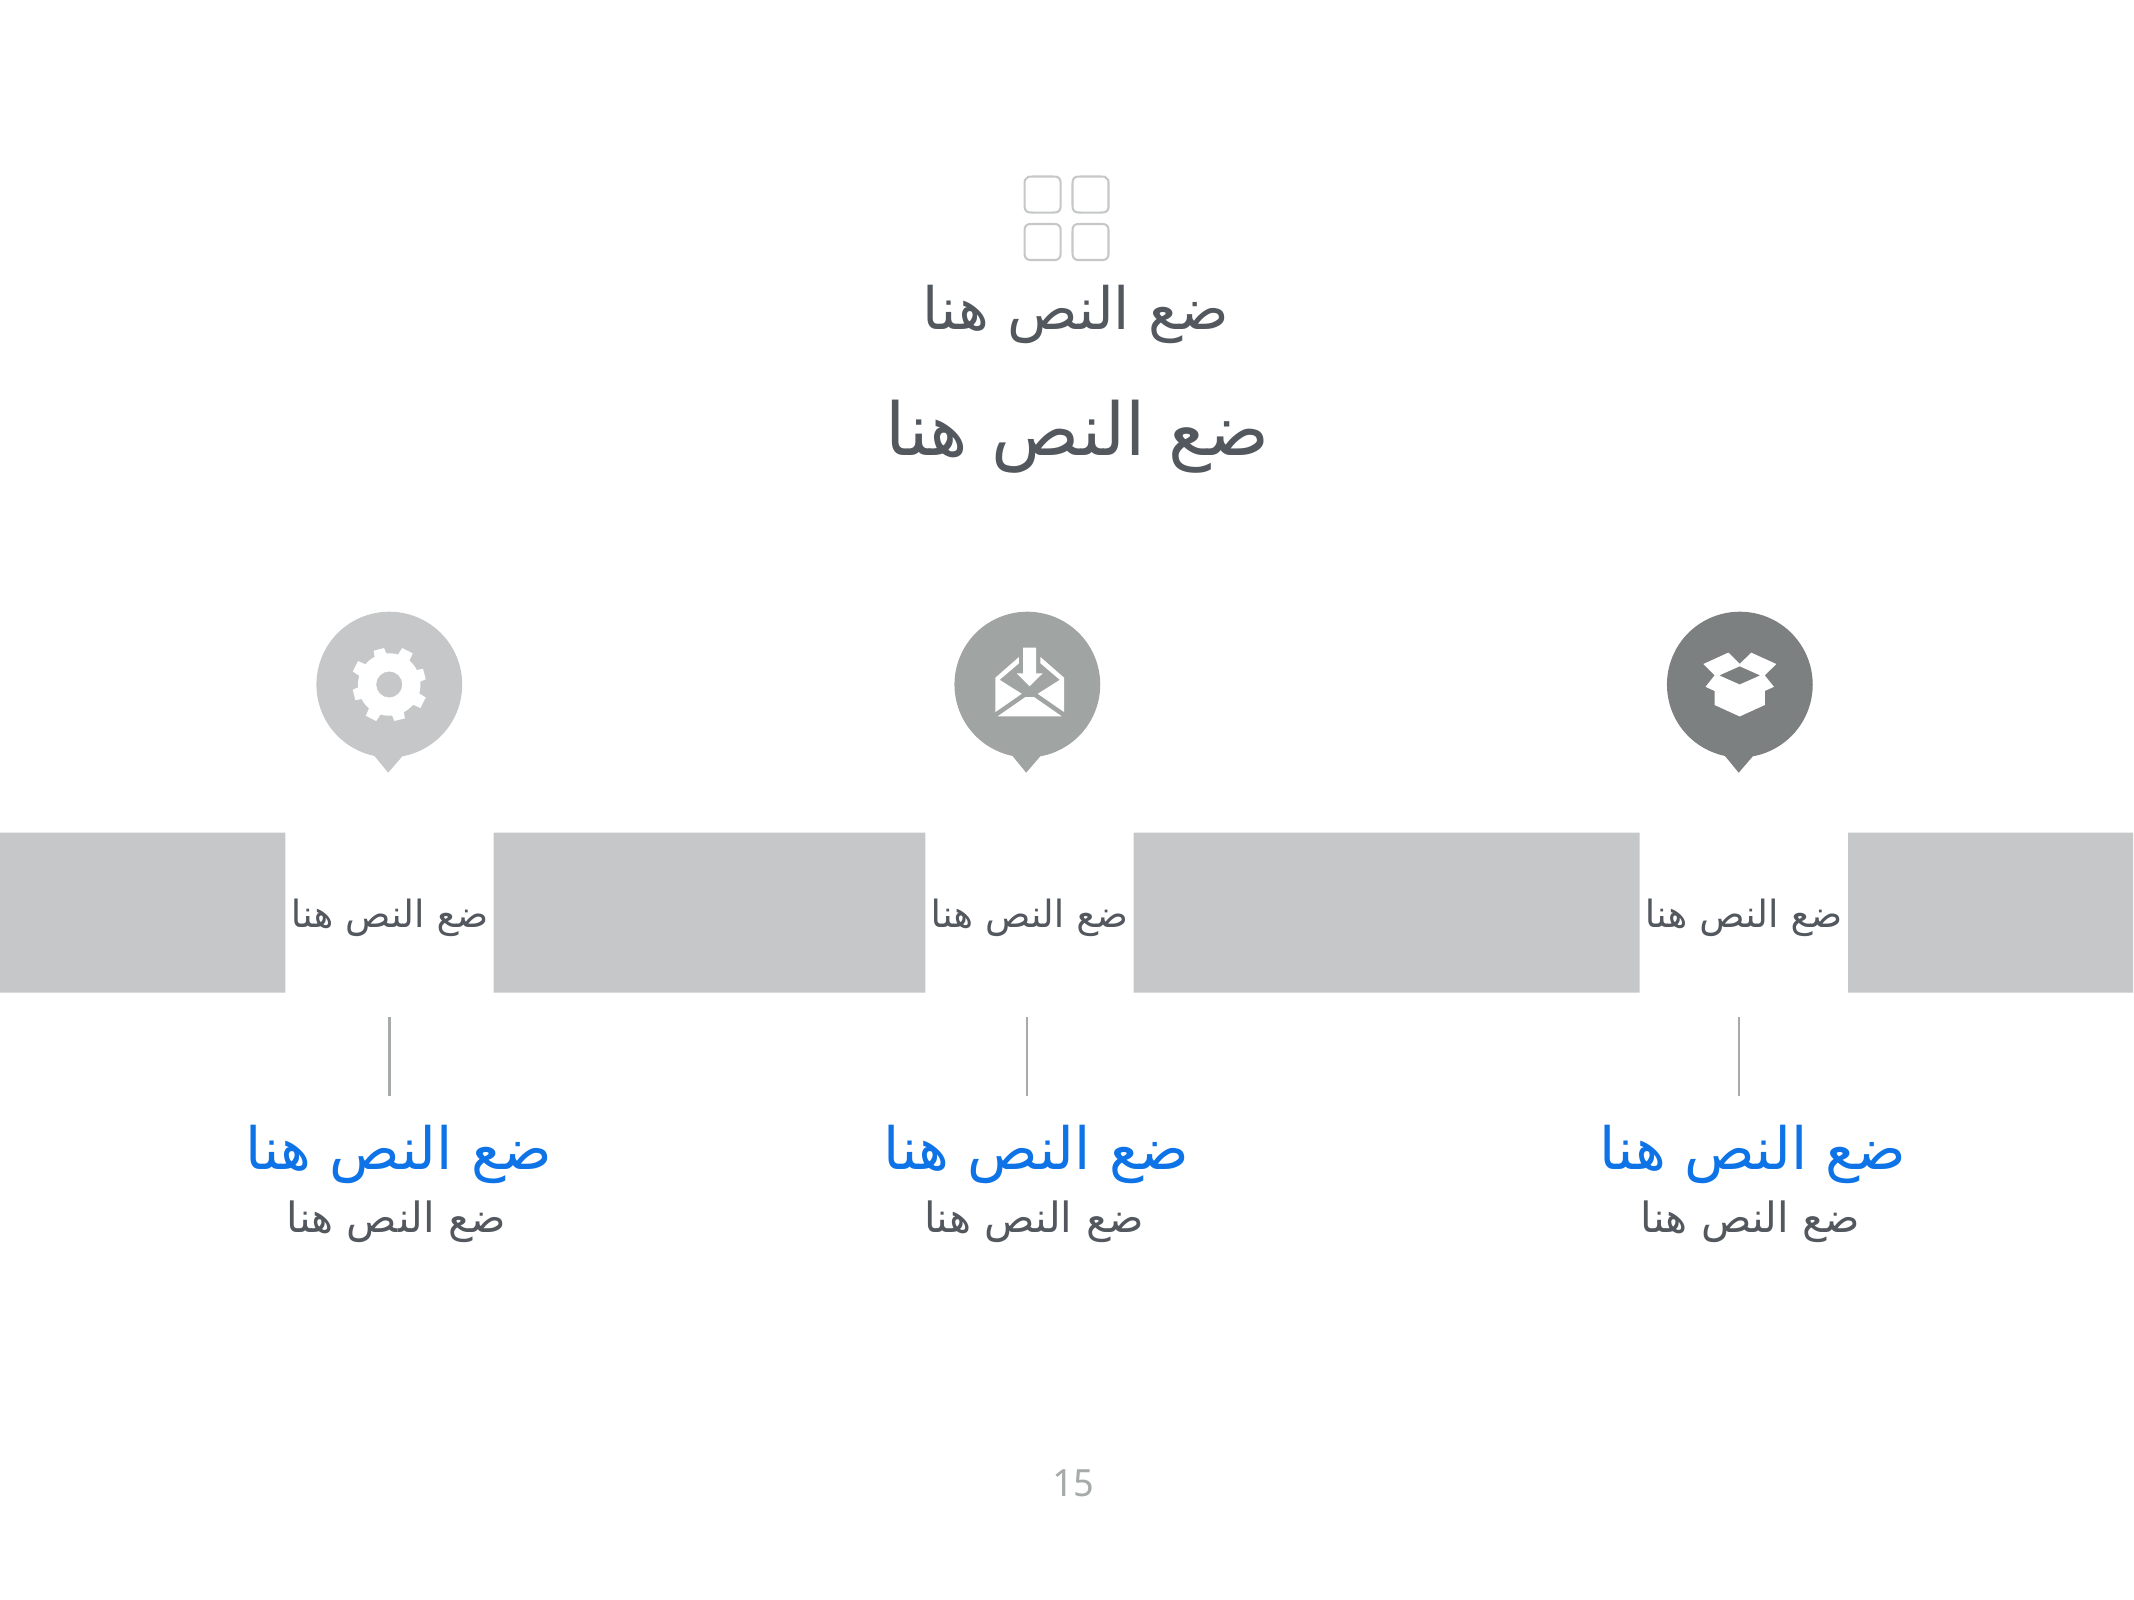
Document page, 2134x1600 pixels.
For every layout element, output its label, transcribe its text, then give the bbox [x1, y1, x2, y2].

list ضع النص هنا [766, 1109, 1289, 1184]
list ضع النص هنا [128, 1109, 651, 1184]
list ضع النص هنا [1639, 807, 1849, 1018]
list ضع النص هنا [284, 807, 495, 1018]
list ضع النص هنا [924, 807, 1135, 1018]
list ضع النص هنا [1482, 1190, 2005, 1307]
list ضع النص هنا [128, 1190, 651, 1307]
list ضع النص هنا [1482, 1109, 2005, 1184]
list ضع النص هنا [766, 1190, 1289, 1307]
list ضع النص هنا [737, 278, 1396, 334]
slide_number 15 [1045, 1458, 1101, 1506]
title ضع النص هنا [127, 373, 2005, 470]
